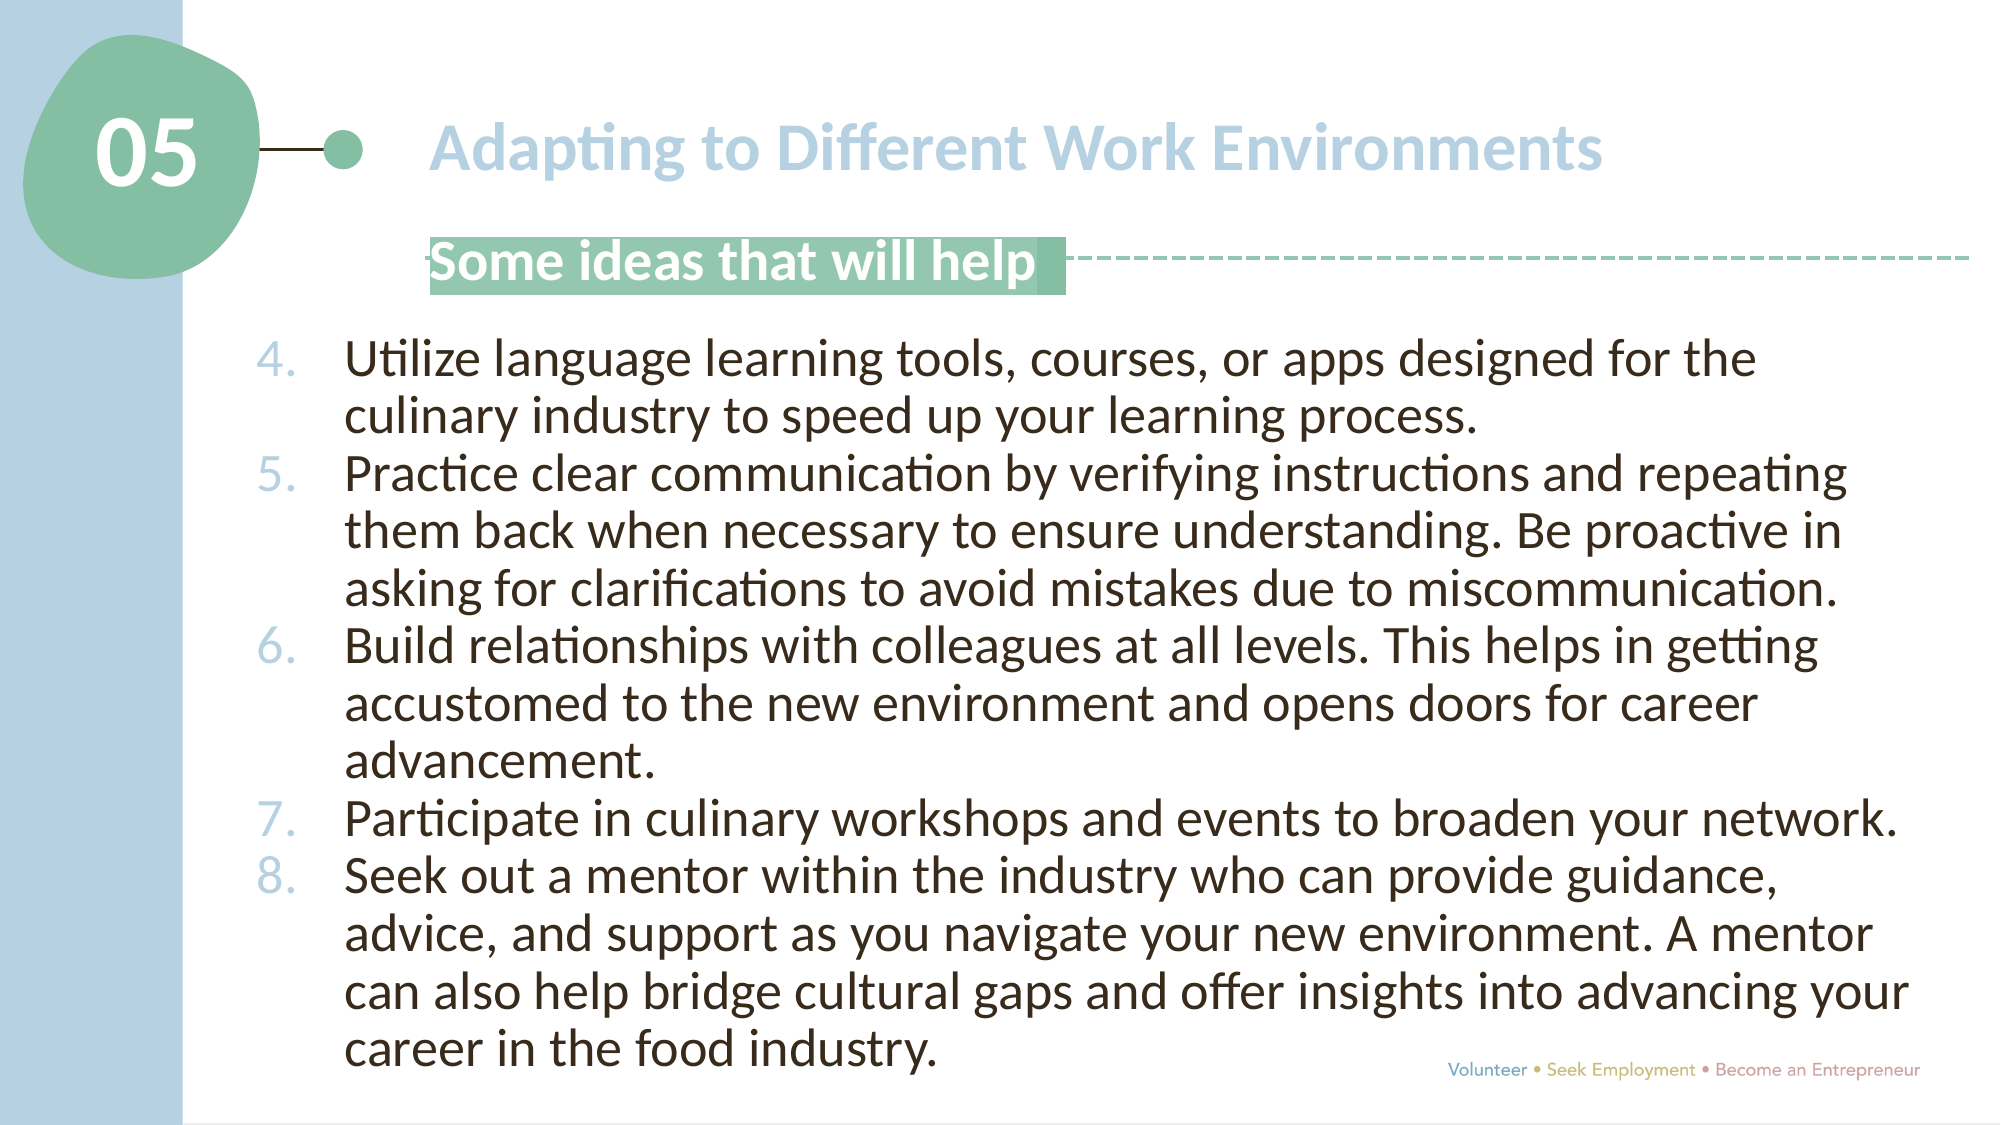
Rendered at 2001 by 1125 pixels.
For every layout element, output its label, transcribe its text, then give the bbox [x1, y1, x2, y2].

text_box [55, 35, 249, 88]
text_box Adapting to Different Work Environments [414, 108, 1732, 237]
picture [1418, 1046, 1971, 1103]
text_box Some ideas that will help: [414, 215, 1600, 300]
text_box Utilize language learning tools, courses, or apps designed for the culinary industry to speed up your learning process. Practice clear communication by verifying instructions and repeating them back when necessary to ensure understanding. Be proactive in asking for clarifications to avoid mistakes due to miscommunication. Build relationships with colleagues at all levels. This helps in getting accustomed to the new environment and opens doors for career advancement. Participate in culinary workshops and events to broaden your network. Seek out a mentor within the industry who can provide guidance, advice, and support as you navigate your new environment. A mentor can also help bridge cultural gaps and offer insights into advancing your career in the food industry. [242, 322, 1933, 527]
text_box 05 [21, 88, 275, 230]
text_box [110, 129, 363, 170]
text_box [34, 230, 234, 280]
text_box [0, 0, 184, 1125]
